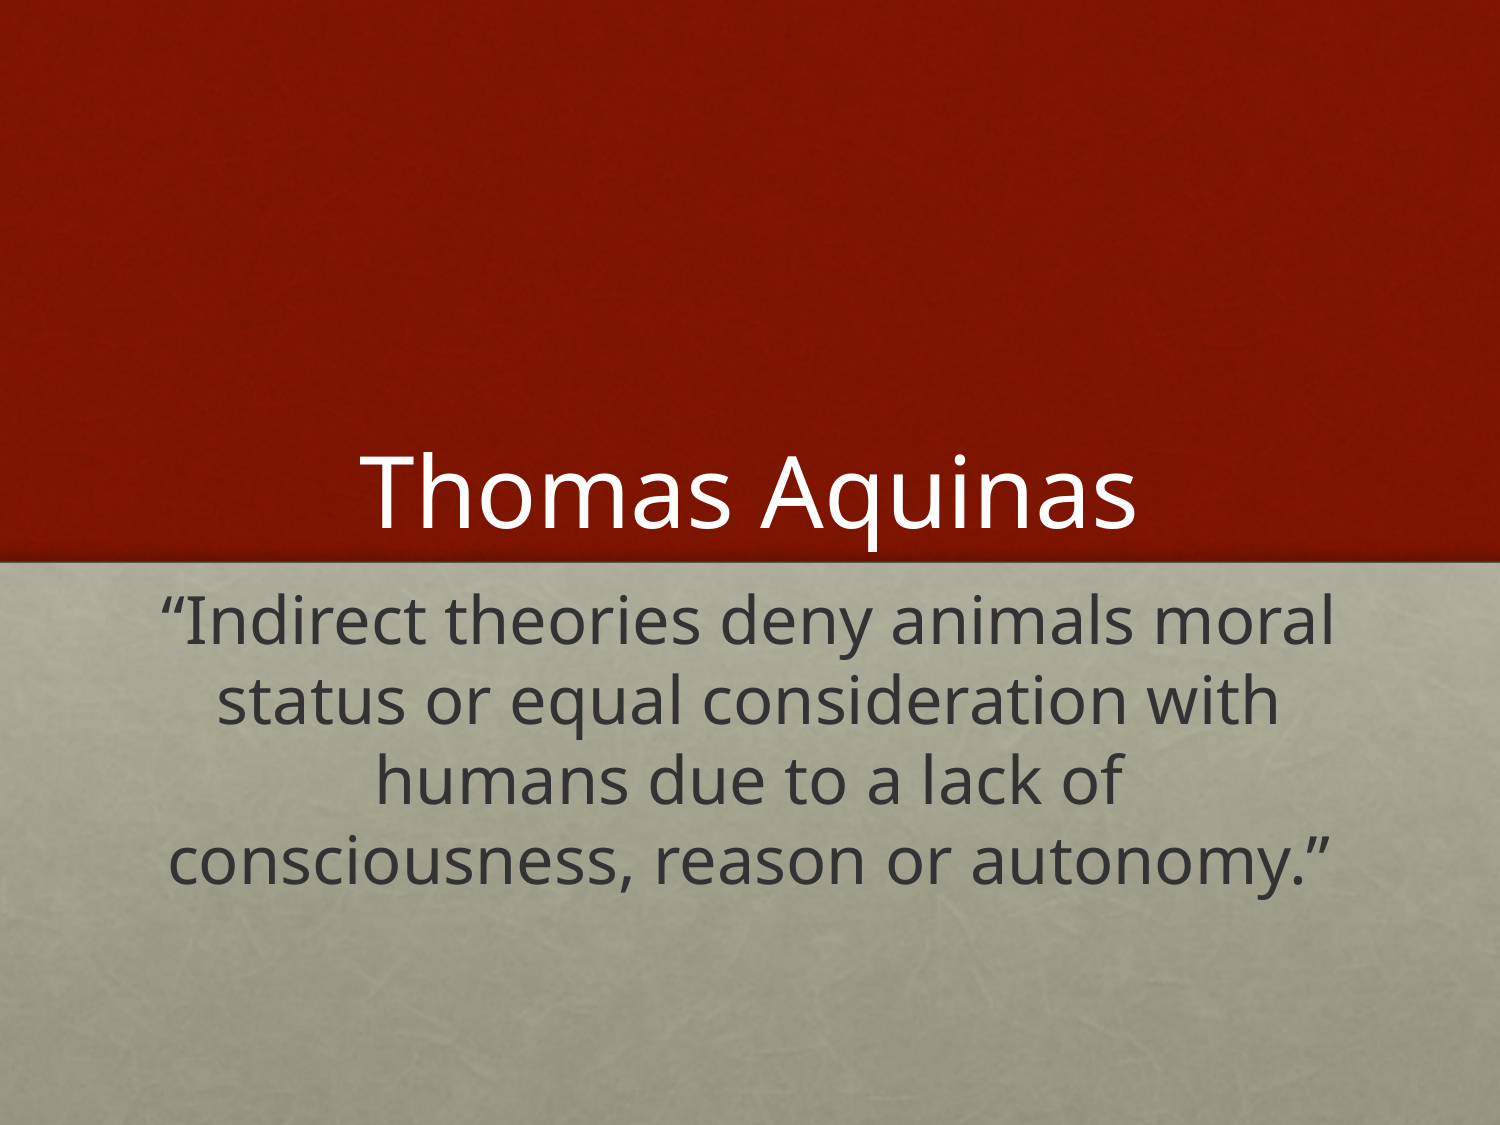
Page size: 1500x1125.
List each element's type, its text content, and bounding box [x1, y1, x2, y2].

subtitle “Indirect theories deny animals moral status or equal consideration with humans due to a lack of consciousness, reason or autonomy.” [127, 570, 1372, 1000]
picture [0, 541, 1500, 1125]
title Thomas Aquinas [127, 314, 1372, 556]
